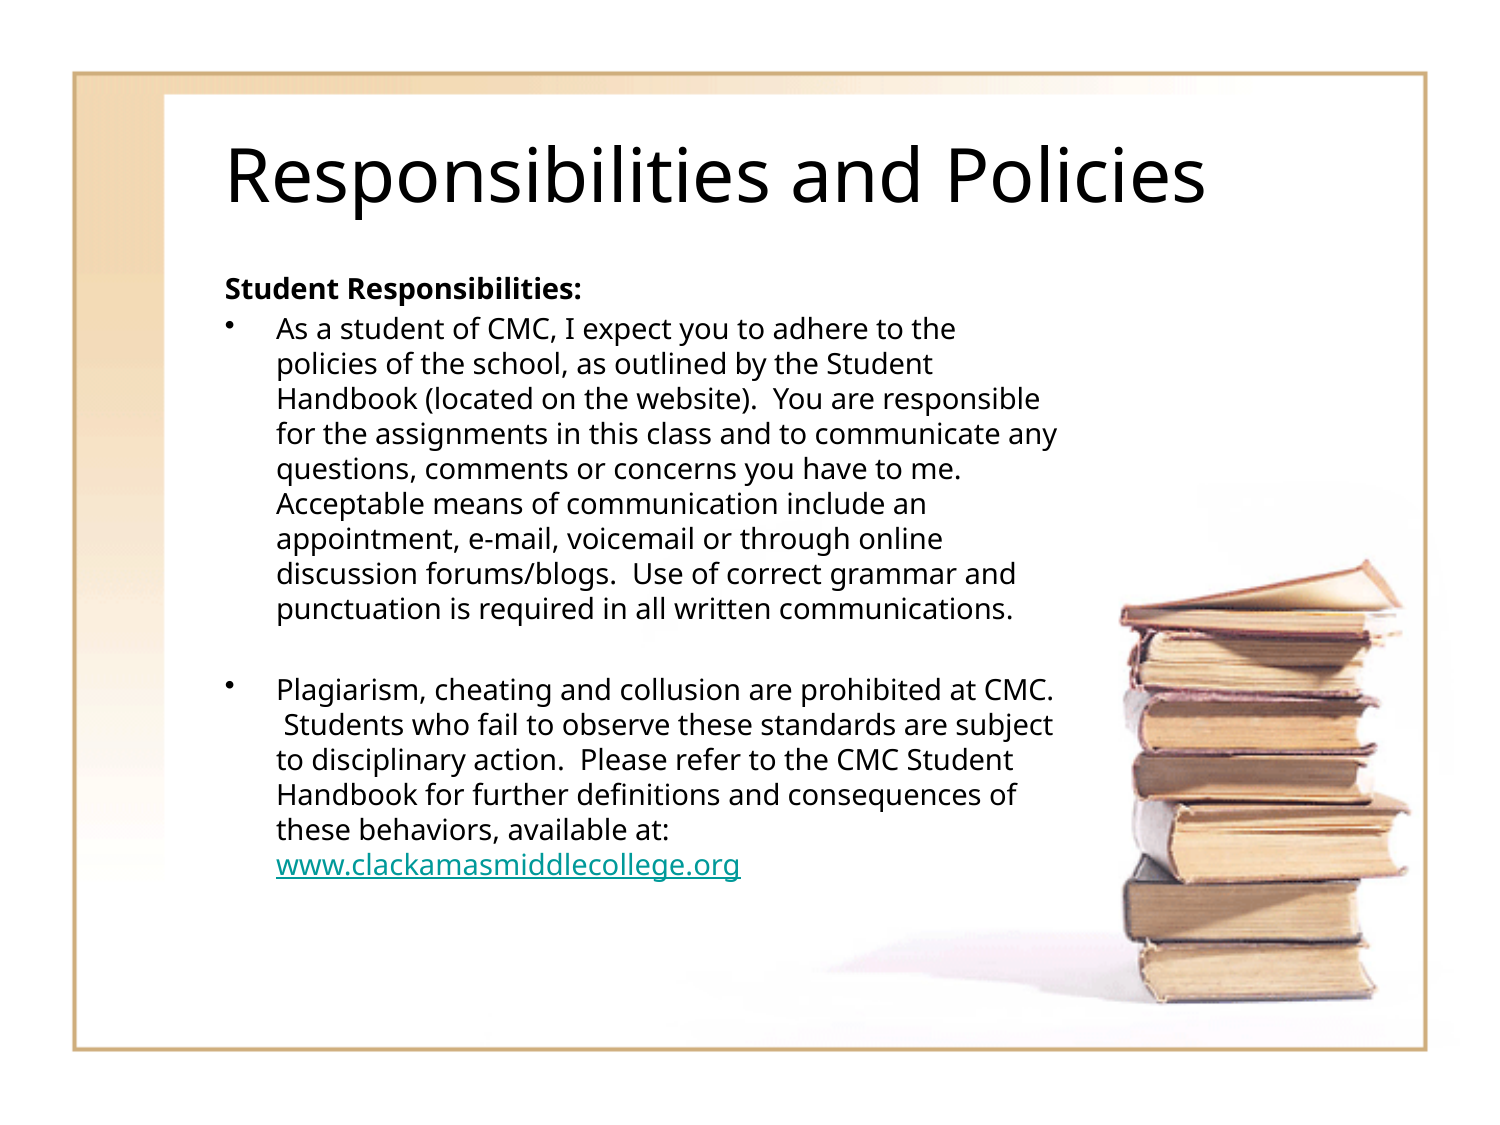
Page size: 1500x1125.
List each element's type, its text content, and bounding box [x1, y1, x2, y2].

title Responsibilities and Policies [209, 112, 1373, 233]
picture [0, 0, 1500, 1125]
list Student Responsibilities: As a student of CMC, I expect you to adhere to the policies of the school, as outlined by the Student Handbook (located on the website). You are responsible for the assignments in this class and to communicate any questions, comments or concerns you have to me. Acceptable means of communication include an appointment, e-mail, voicemail or through online discussion forums/blogs. Use of correct grammar and punctuation is required in all written communications. Plagiarism, cheating and collusion are prohibited at CMC. Students who fail to observe these standards are subject to disciplinary action. Please refer to the CMC Student Handbook for further definitions and consequences of these behaviors, available at: www.clackamasmiddlecollege.org [209, 262, 1073, 1006]
